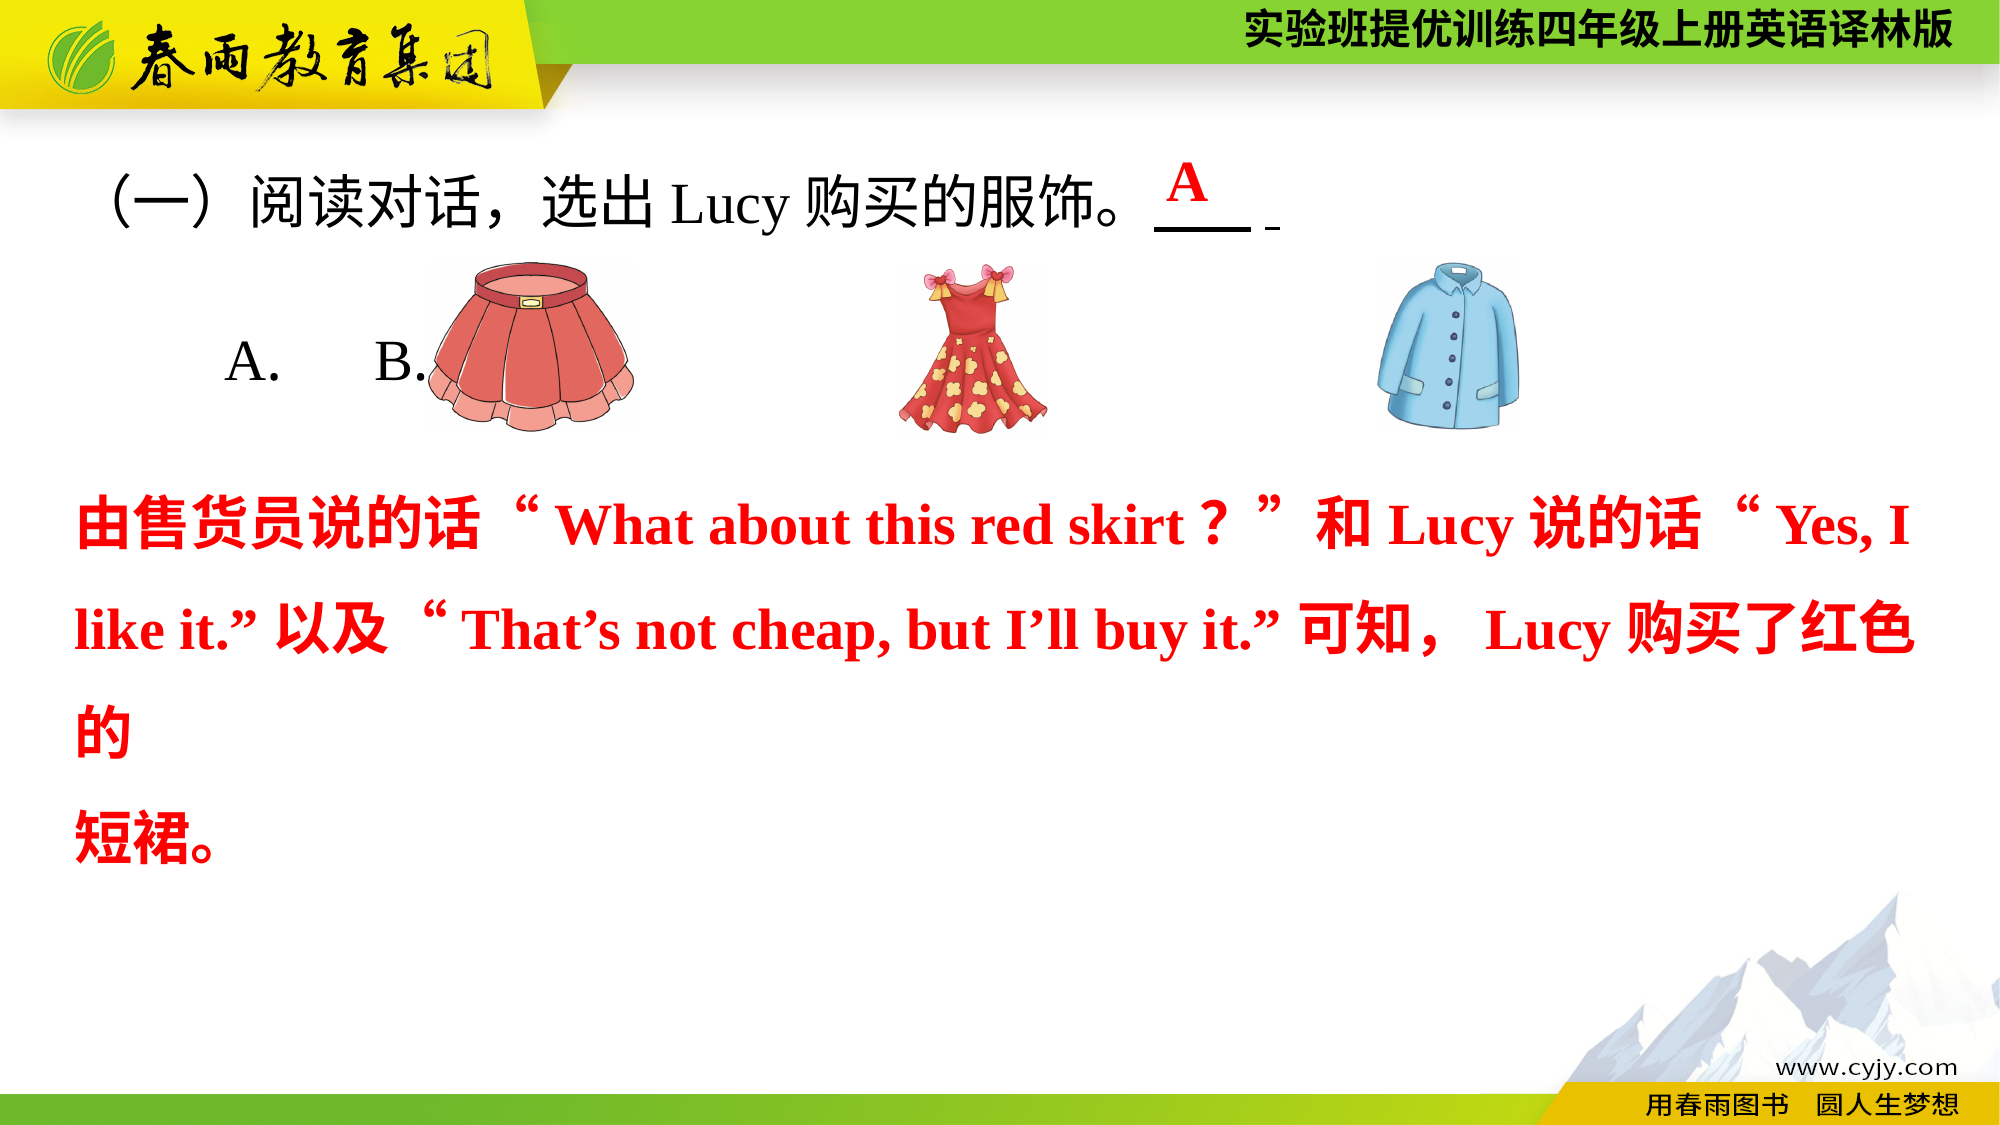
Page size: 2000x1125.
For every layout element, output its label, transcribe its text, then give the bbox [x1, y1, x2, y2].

text_box A [1151, 135, 1224, 221]
list （一）阅读对话，选出Lucy购买的服饰。 . A. B. C. [59, 122, 1944, 403]
text_box 由售货员说的话“What about this red skirt？”和Lucy说的话“Yes, I like it.”以及“That’s not cheap, but I’ll buy it.”可知，Lucy购买了红色的 短裙。 [59, 443, 1944, 879]
picture [0, 0, 2000, 1125]
